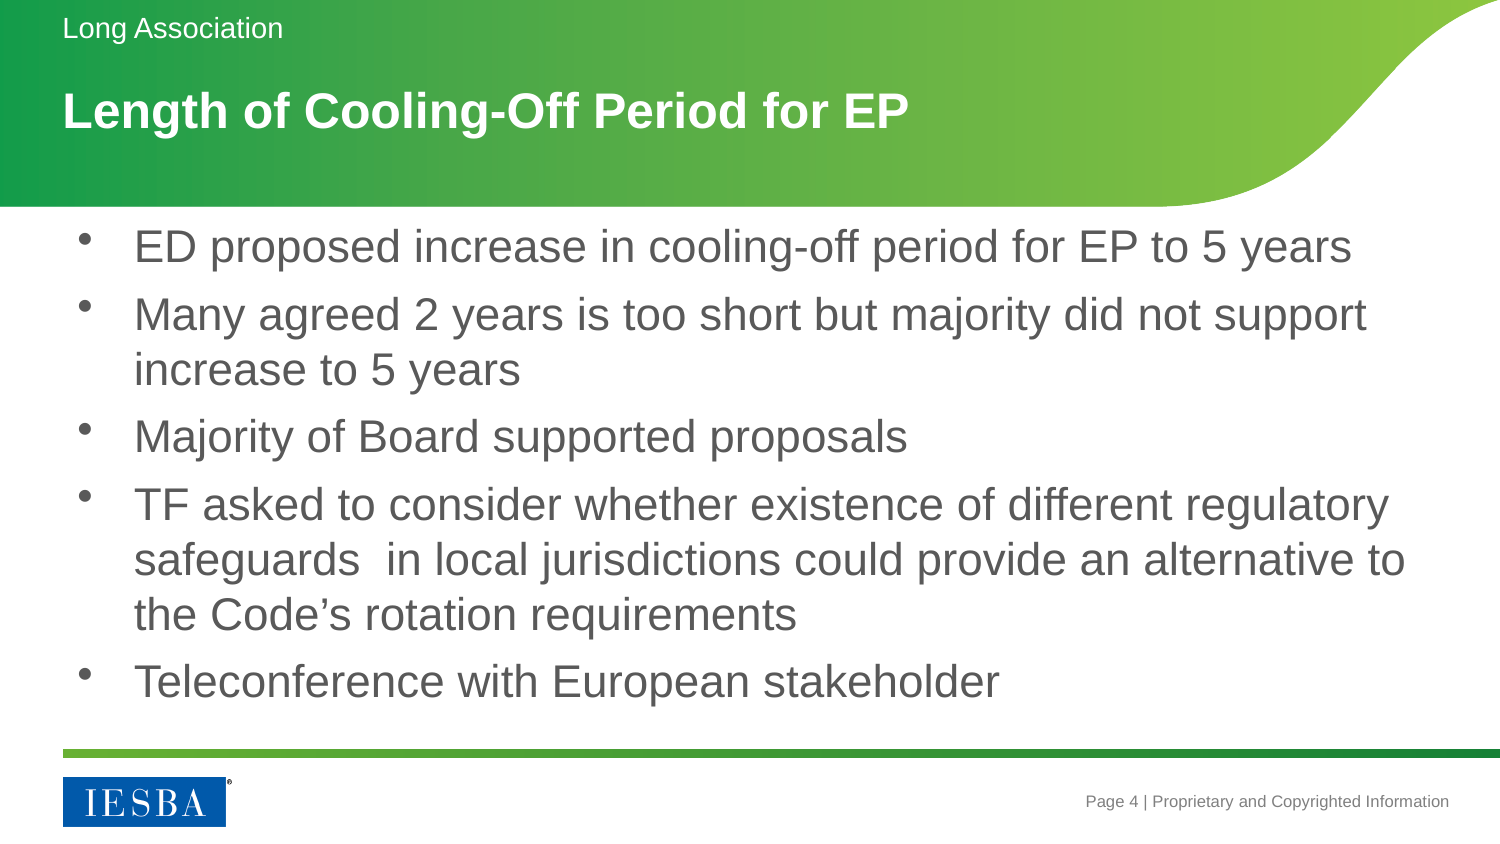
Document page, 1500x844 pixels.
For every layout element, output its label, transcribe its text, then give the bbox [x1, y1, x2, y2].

subtitle Long Association [62, 9, 500, 38]
list ED proposed increase in cooling-off period for EP to 5 years Many agreed 2 years is too short but majority did not support increase to 5 years Majority of Board supported proposals TF asked to consider whether existence of different regulatory safeguards in local jurisdictions could provide an alternative to the Code’s rotation requirements Teleconference with European stakeholder [62, 209, 1451, 722]
title Length of Cooling-Off Period for EP [62, 75, 1300, 142]
picture [0, 0, 1500, 207]
picture [63, 777, 232, 827]
